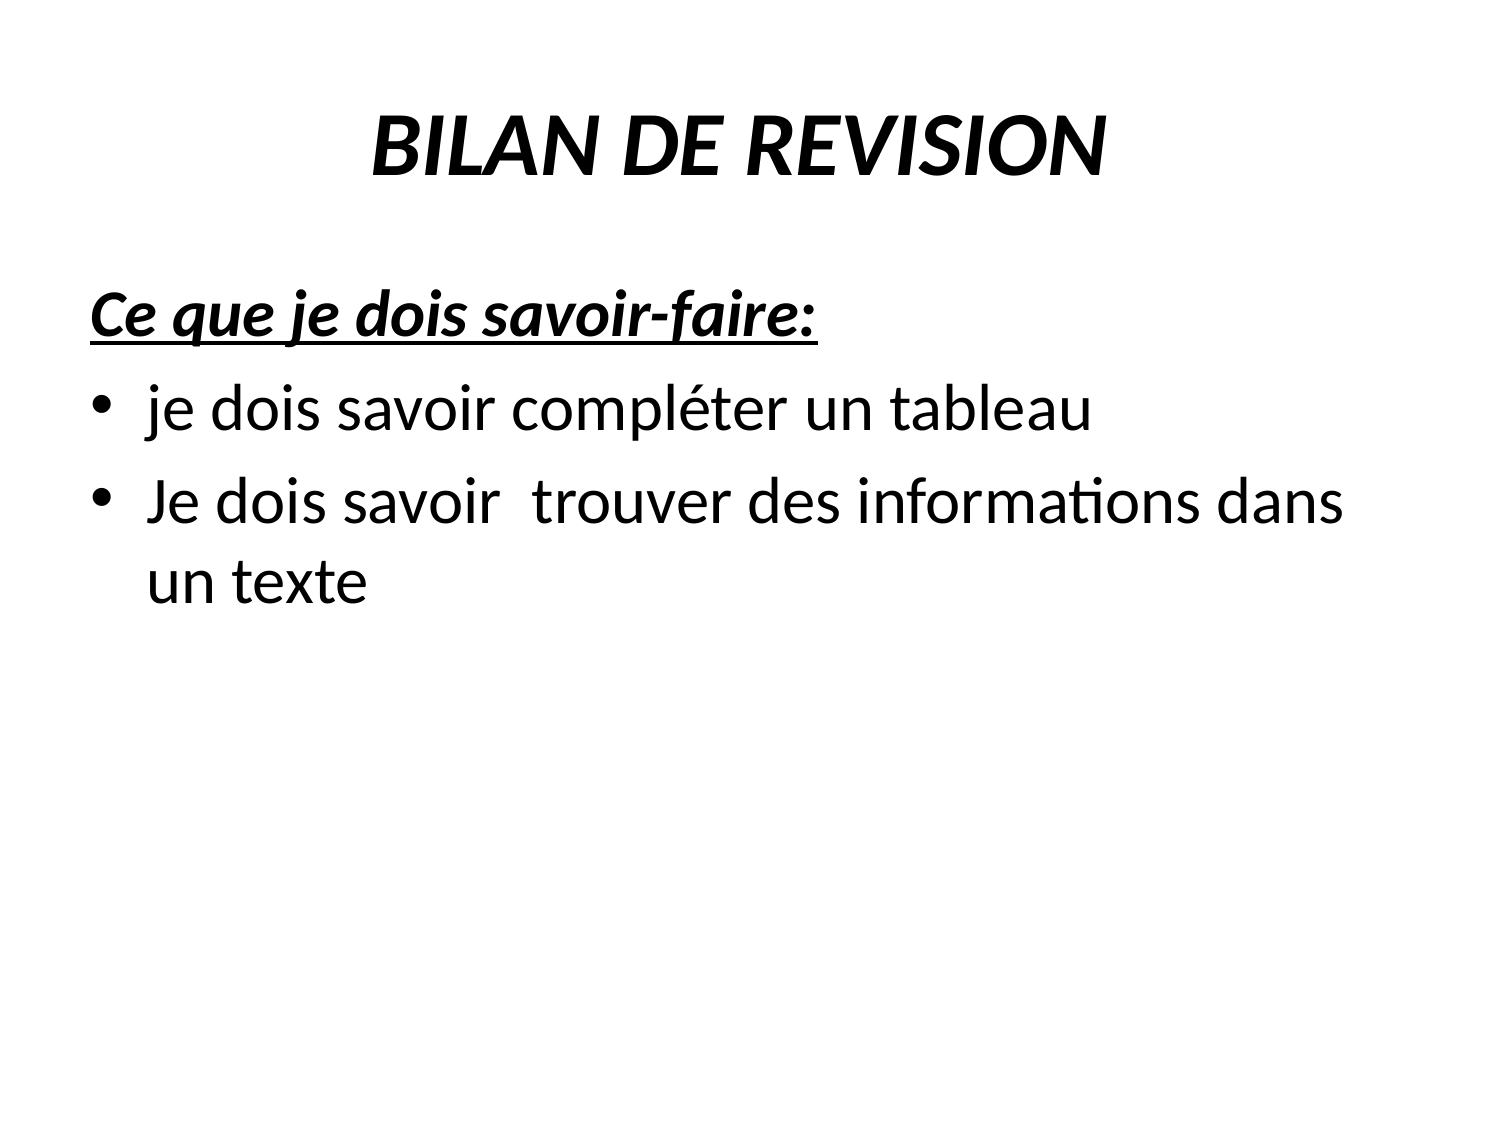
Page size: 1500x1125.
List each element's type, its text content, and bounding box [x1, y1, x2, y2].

title BILAN DE REVISION [75, 45, 1425, 233]
list Ce que je dois savoir-faire: je dois savoir compléter un tableau Je dois savoir trouver des informations dans un texte [75, 262, 1425, 1005]
